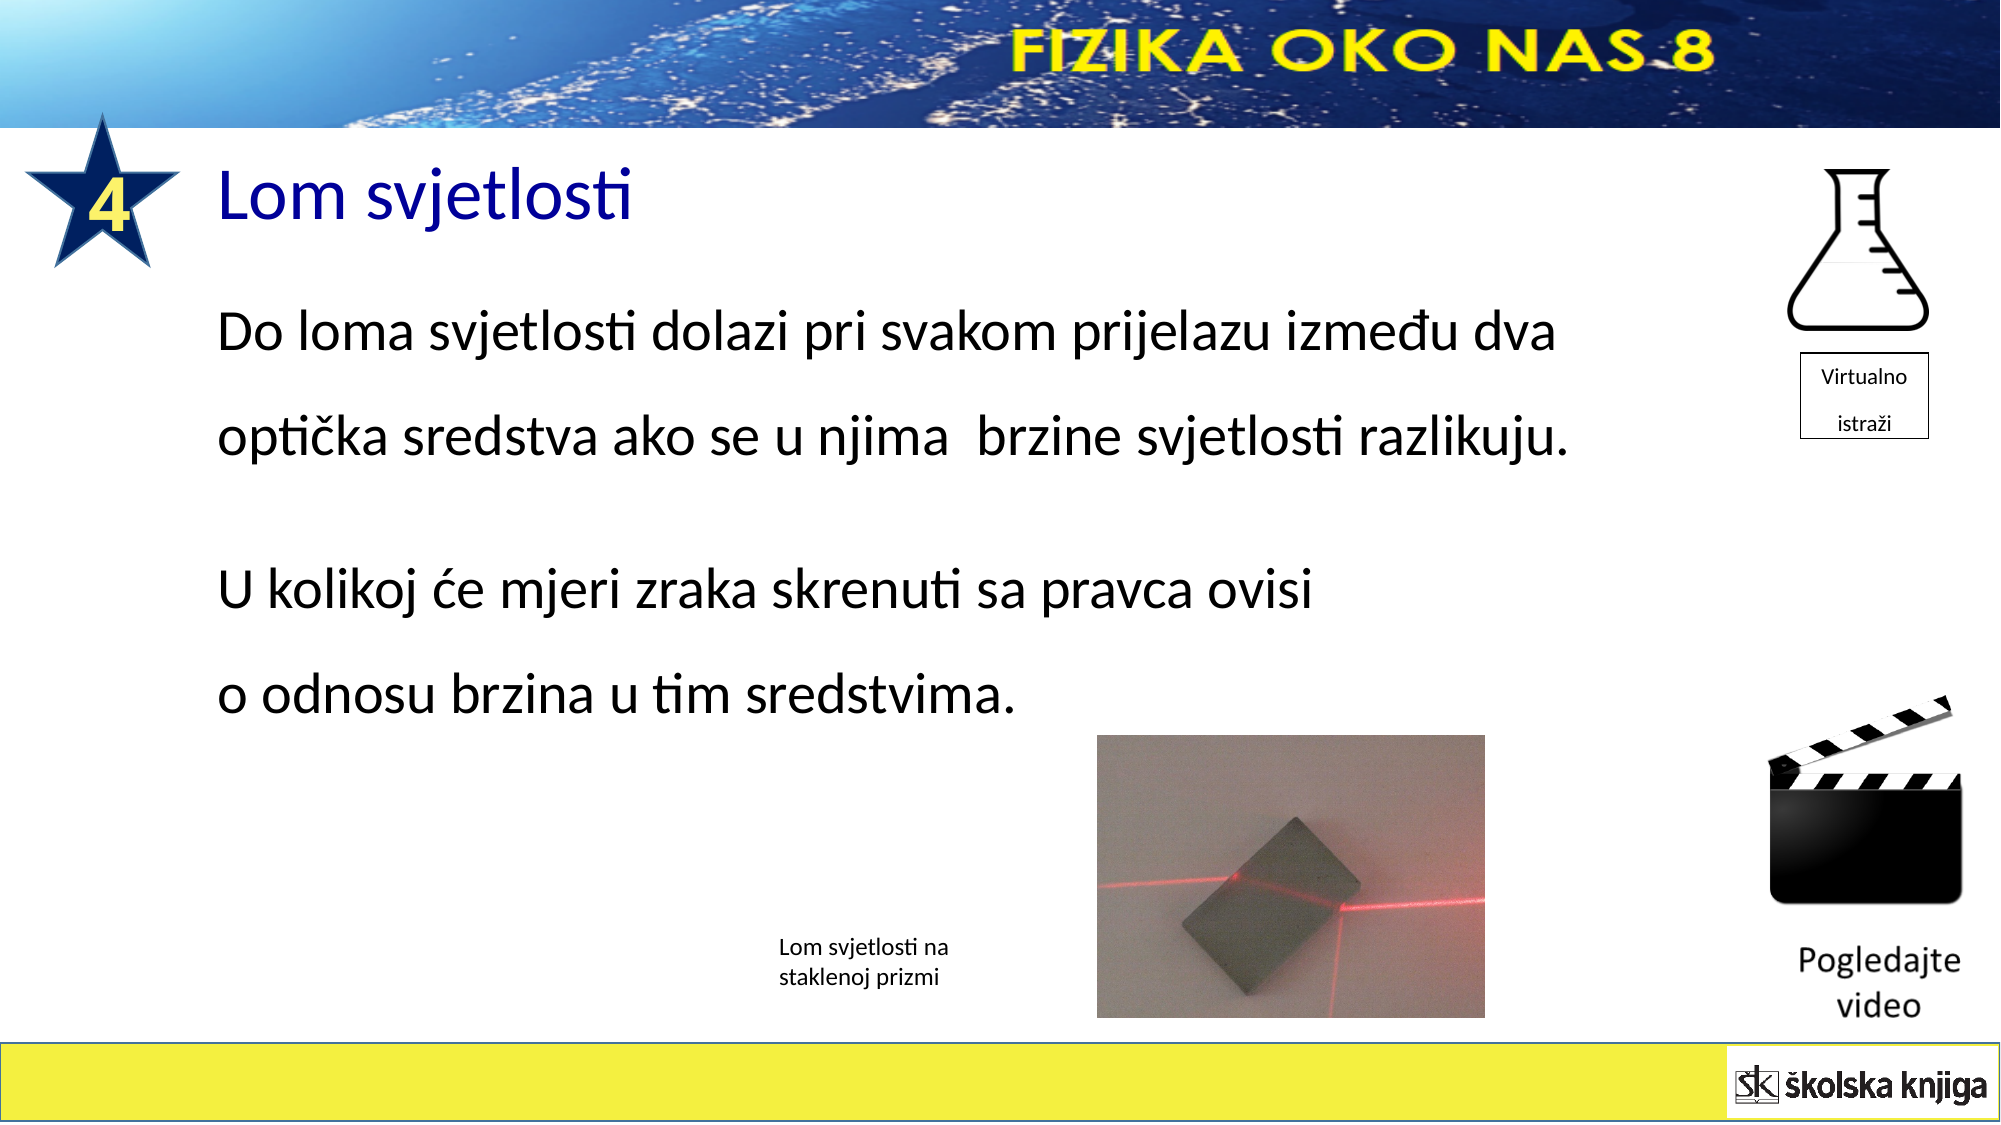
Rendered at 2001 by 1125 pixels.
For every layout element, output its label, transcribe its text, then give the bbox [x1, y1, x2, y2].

text_box Lom svjetlosti [202, 137, 1198, 243]
picture [1766, 695, 1964, 906]
text_box Do loma svjetlosti dolazi pri svakom prijelazu između dva optička sredstva ako se u njima brzine svjetlosti razlikuju. [202, 249, 1745, 475]
text_box U kolikoj će mjeri zraka skrenuti sa pravca ovisi o odnosu brzina u tim sredstvima. [202, 507, 1485, 733]
picture [1097, 735, 1485, 1018]
picture [1727, 923, 1998, 1118]
picture [0, 0, 2000, 128]
text_box 4 [24, 111, 181, 269]
picture [1787, 169, 1929, 331]
text_box Lom svjetlosti na staklenoj prizmi [764, 923, 971, 998]
text_box Virtualno istraži [1800, 352, 1929, 439]
